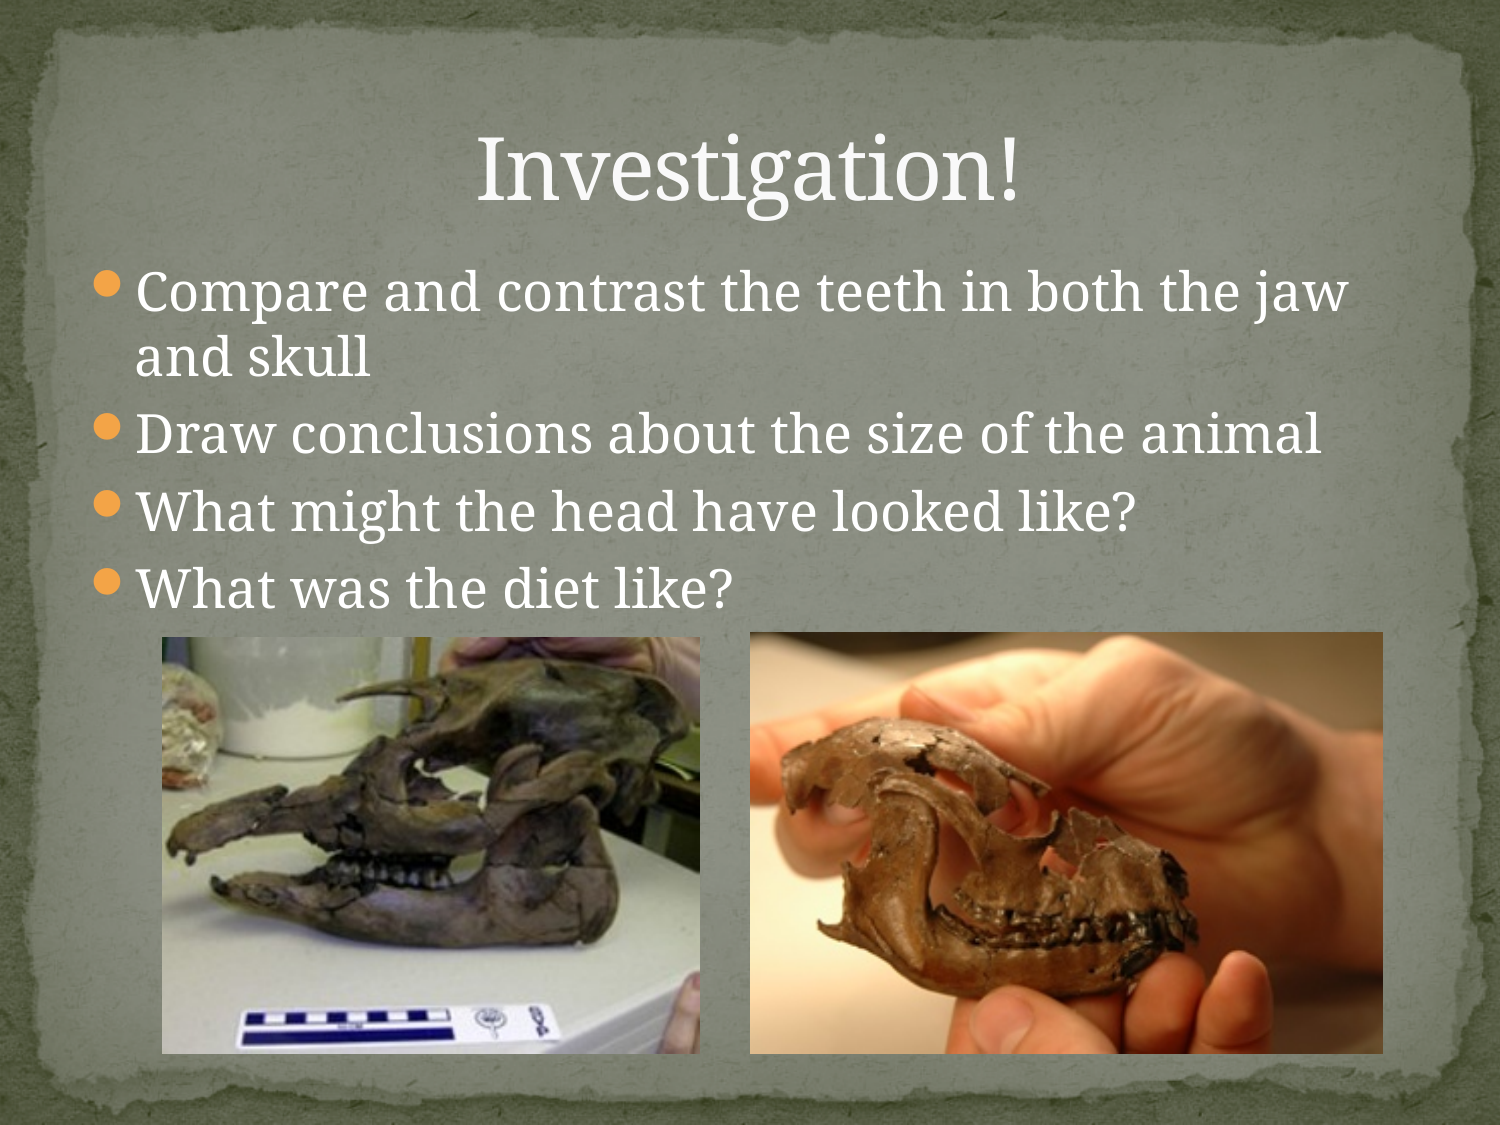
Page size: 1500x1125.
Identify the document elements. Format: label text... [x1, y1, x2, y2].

title Investigation! [74, 24, 1425, 225]
picture [750, 632, 1383, 1054]
list Compare and contrast the teeth in both the jaw and skull Draw conclusions about the size of the animal What might the head have looked like? What was the diet like? [75, 249, 1425, 1000]
picture [162, 637, 700, 1054]
